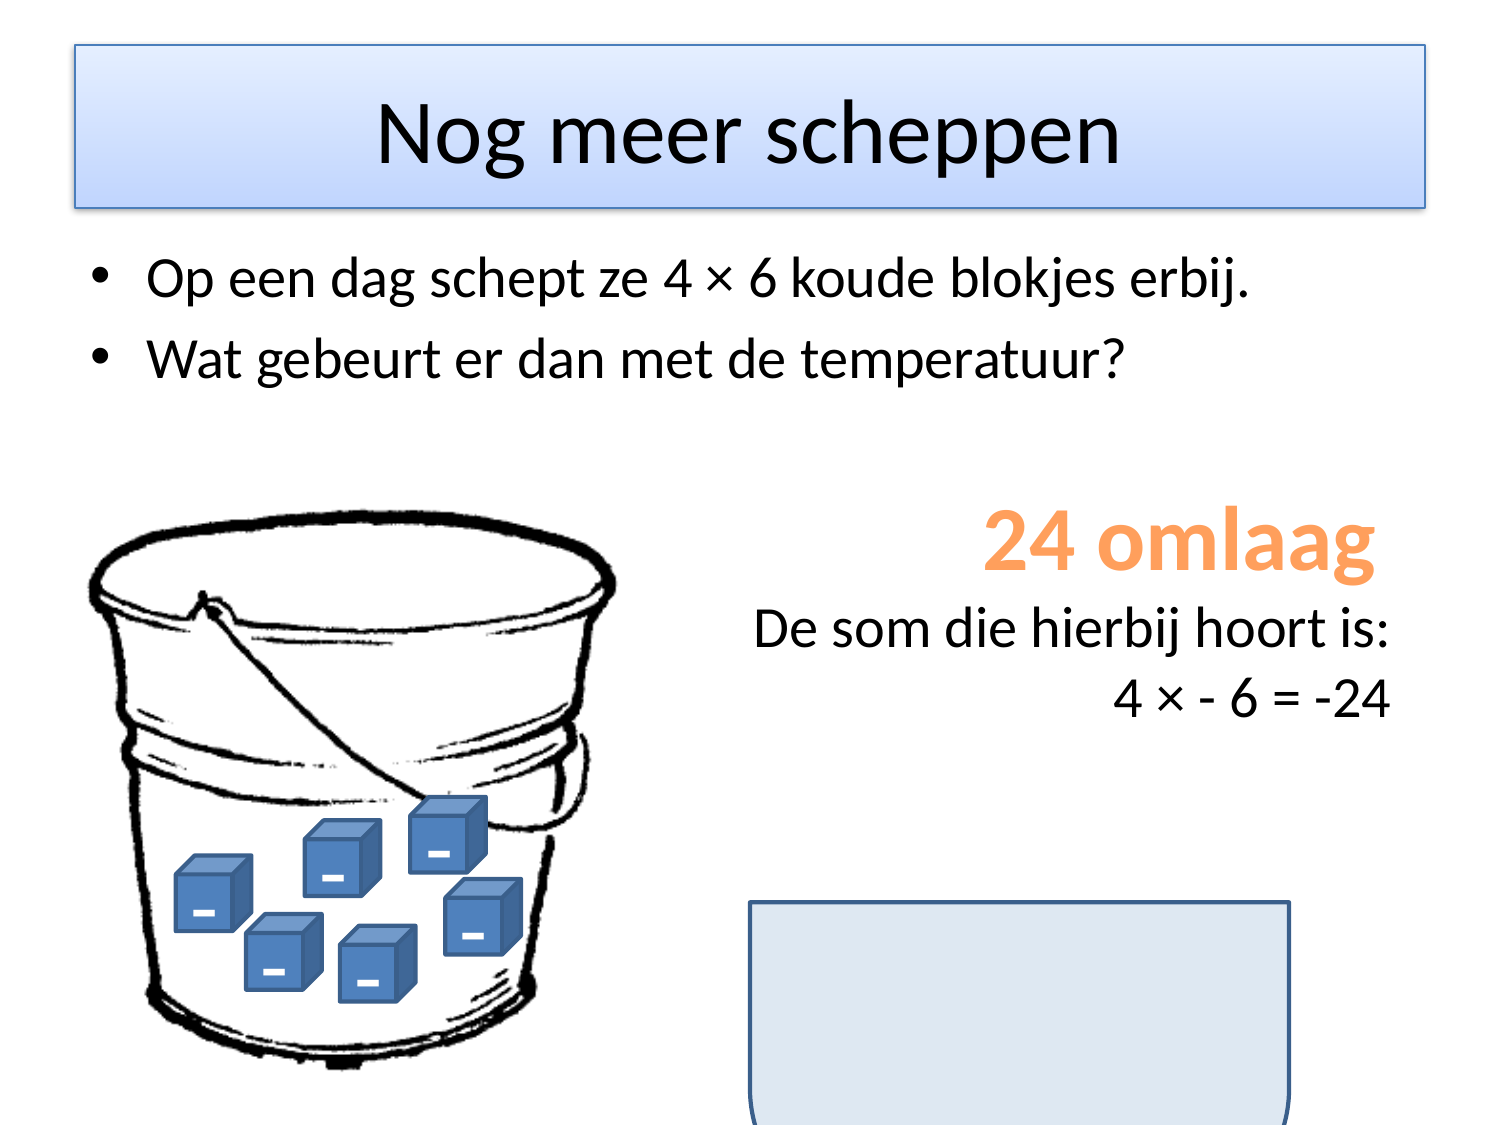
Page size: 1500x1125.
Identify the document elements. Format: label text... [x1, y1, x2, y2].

text_box 24 omlaag [967, 471, 1483, 597]
list Op een dag schept ze 4 × 6 koude blokjes erbij. Wat gebeurt er dan met de temperatuur? [75, 231, 1425, 975]
text_box De som die hierbij hoort is: 4 × - 6 = -24 [691, 581, 1407, 737]
title Nog meer scheppen [74, 44, 1426, 209]
text_box [747, 900, 1292, 1125]
picture [81, 503, 622, 1076]
